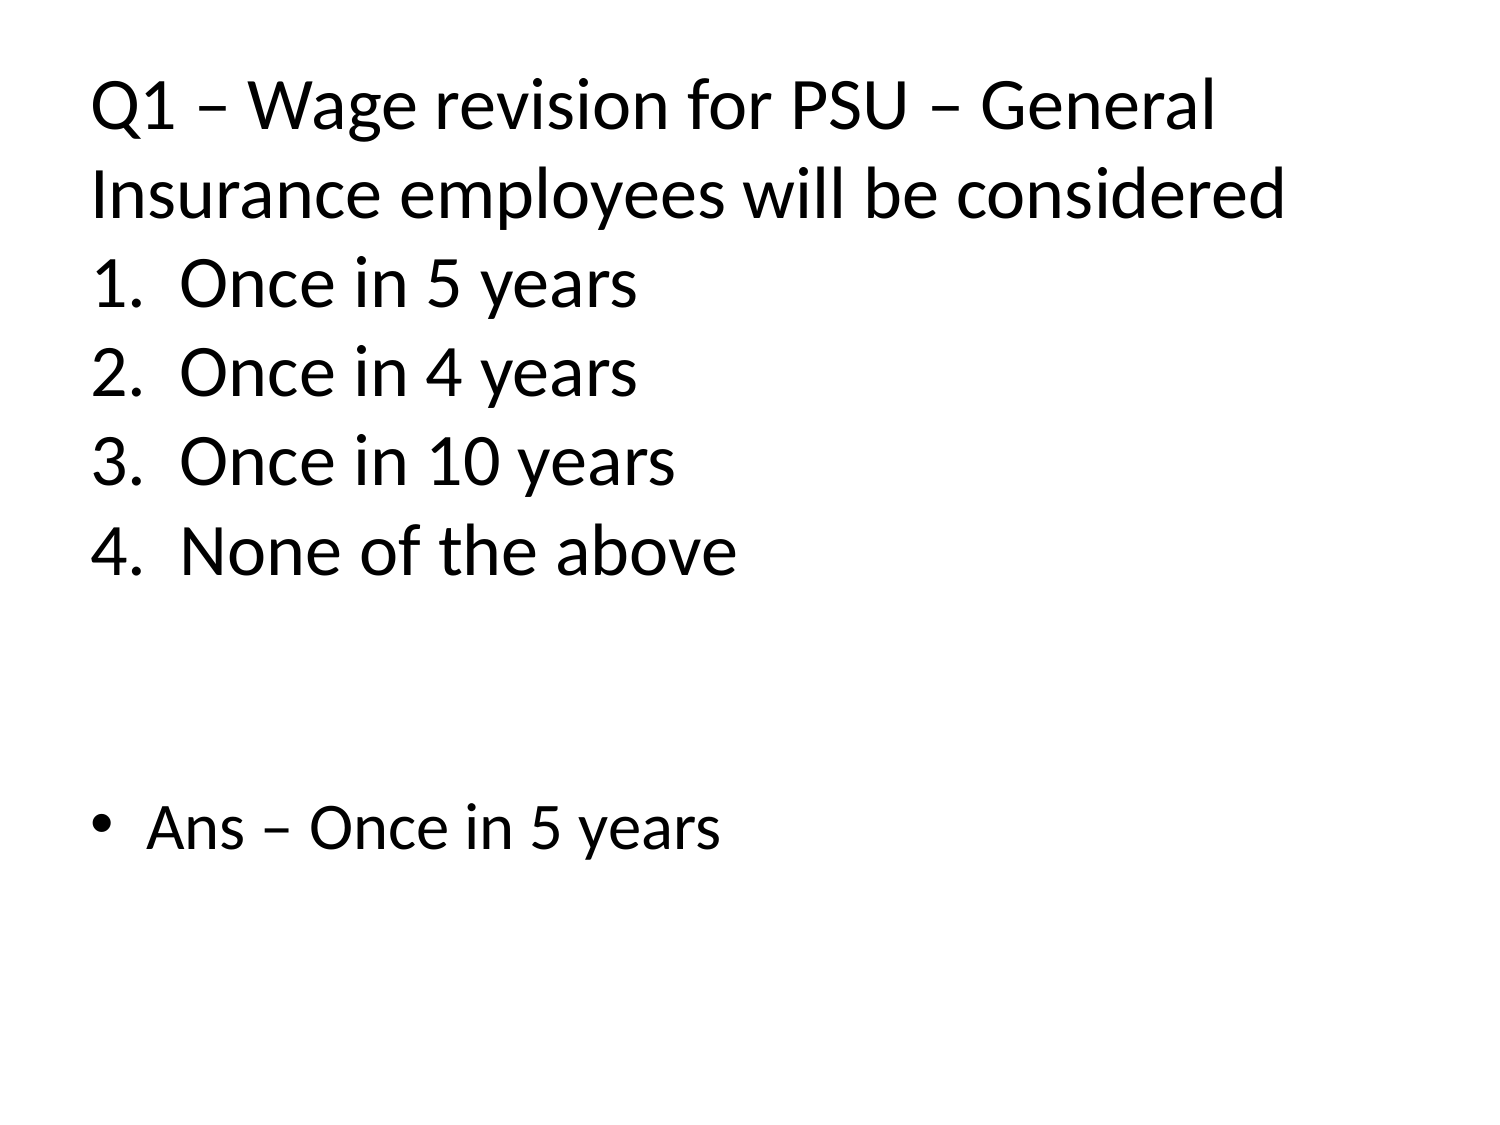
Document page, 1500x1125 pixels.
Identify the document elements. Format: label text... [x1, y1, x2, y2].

title Q1 – Wage revision for PSU – General Insurance employees will be considered 1. Once in 5 years 2. Once in 4 years 3. Once in 10 years 4. None of the above [75, 45, 1475, 600]
list Ans – Once in 5 years [75, 774, 1425, 1005]
